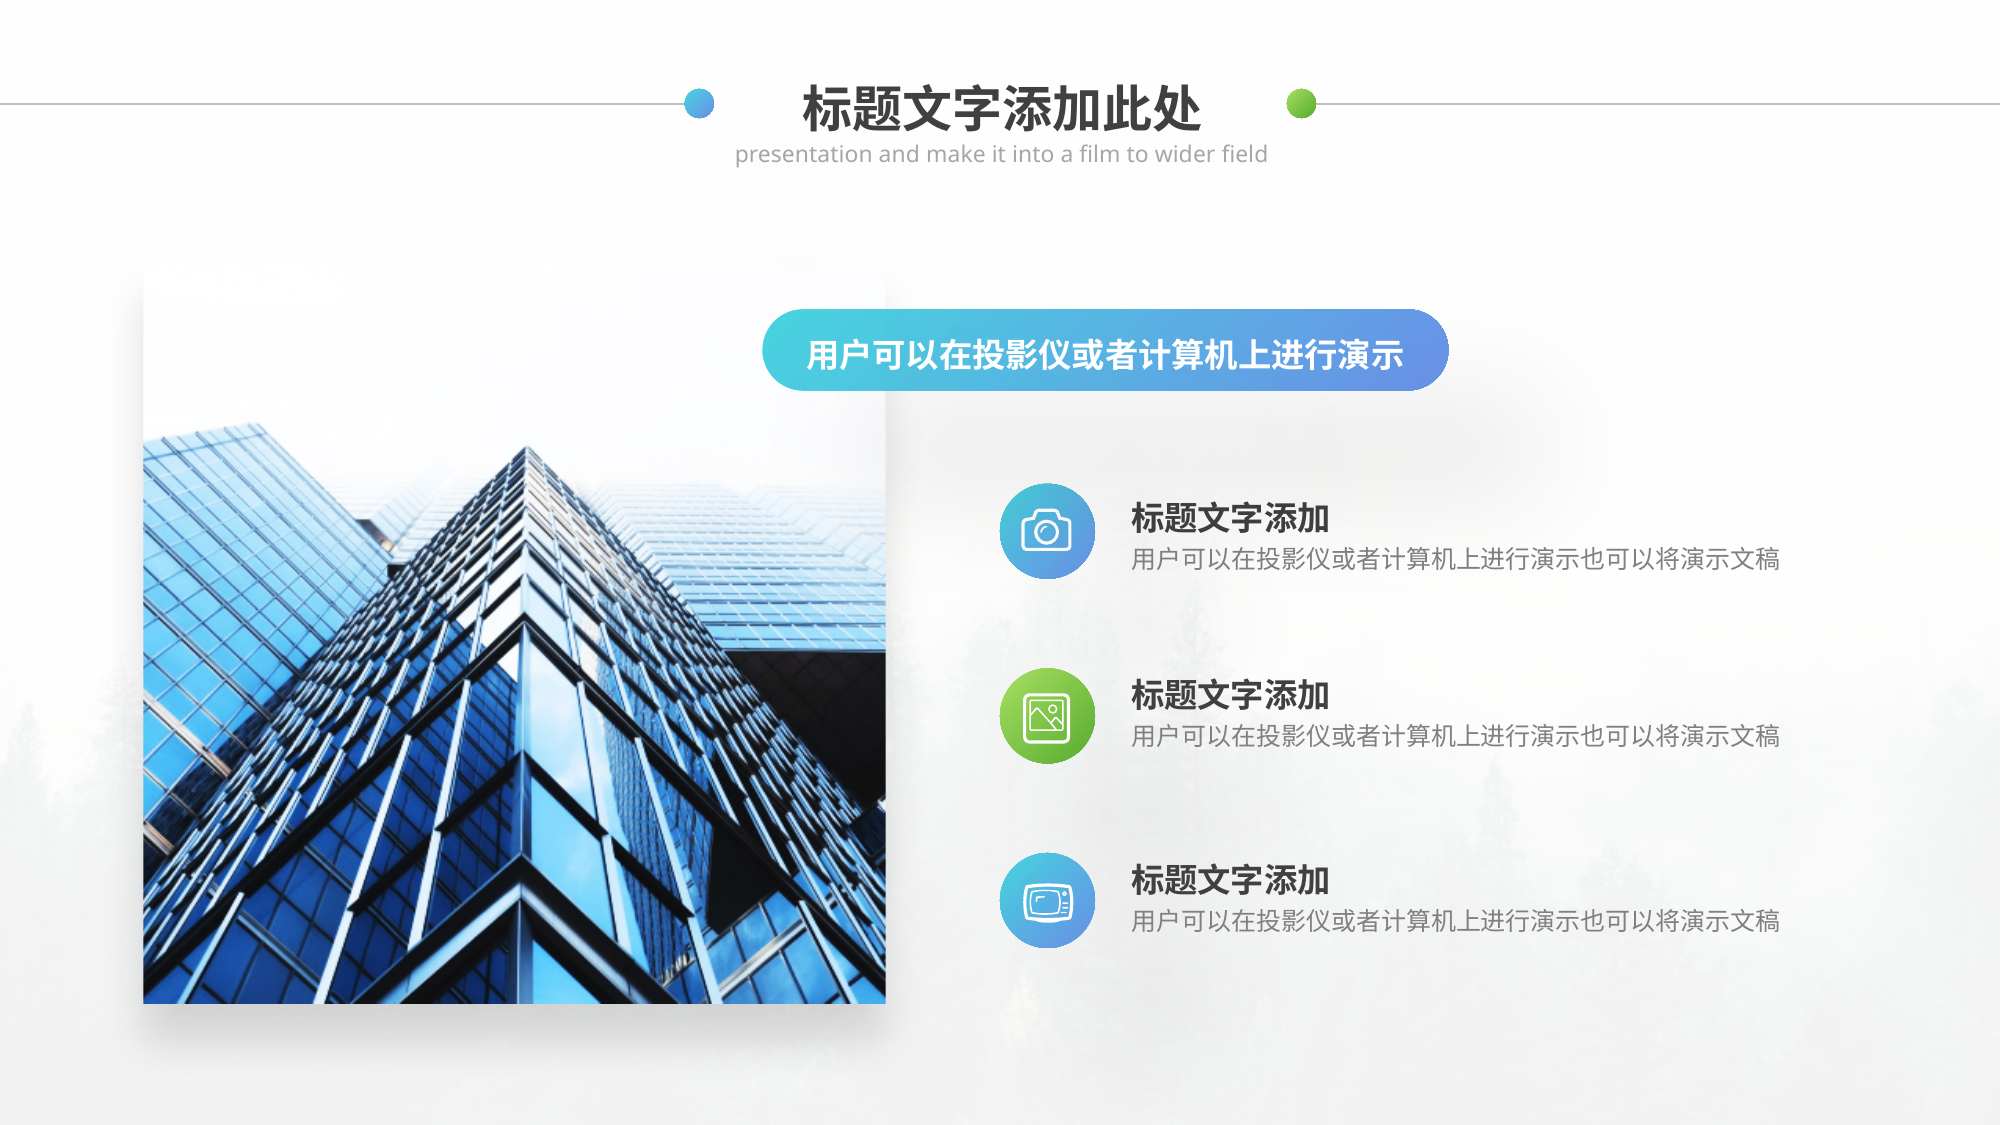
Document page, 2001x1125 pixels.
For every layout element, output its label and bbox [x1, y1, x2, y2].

text_box [999, 659, 1806, 764]
picture [143, 261, 886, 1004]
text_box [999, 481, 1806, 582]
text_box [999, 843, 1806, 948]
text_box [762, 309, 1449, 391]
text_box [0, 69, 2000, 176]
